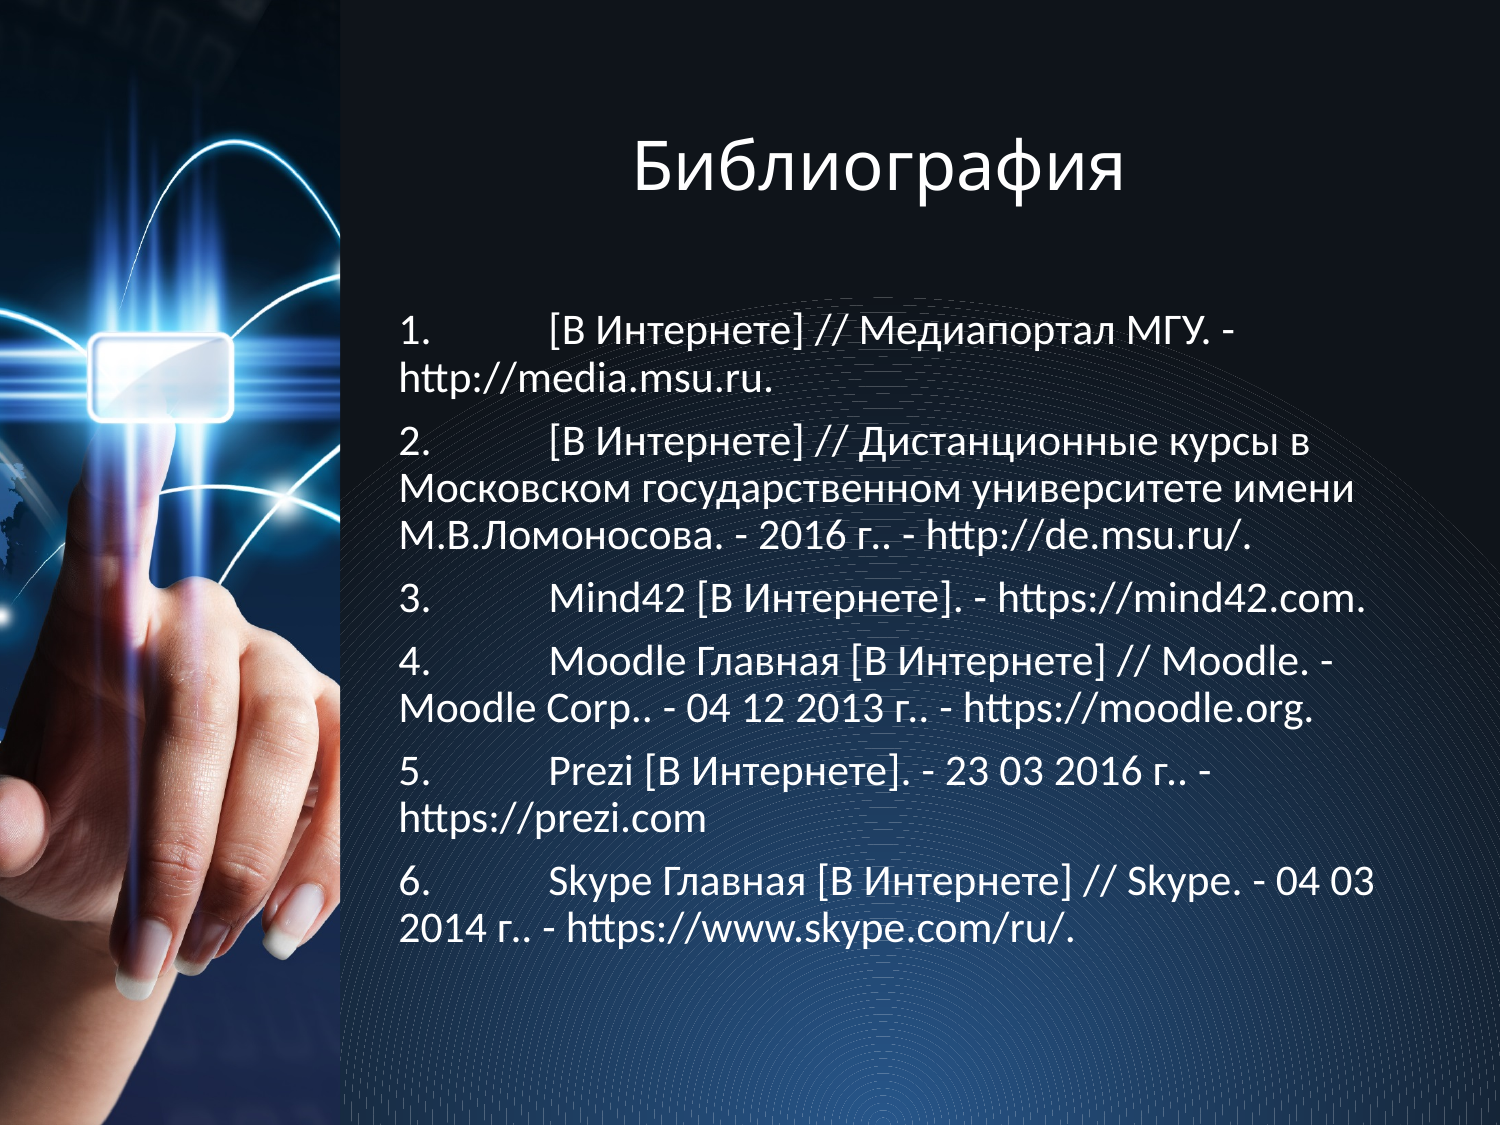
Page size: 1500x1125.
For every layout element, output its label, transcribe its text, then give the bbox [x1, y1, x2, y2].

picture [0, 0, 341, 1125]
list 1. [В Интернете] // Медиапортал МГУ. - http://media.msu.ru. 2. [В Интернете] // Дистанционные курсы в Московском государственном университете имени М.В.Ломоносова. - 2016 г.. - http://de.msu.ru/. 3. Mind42 [В Интернете]. - https://mind42.com. 4. Moodle Главная [В Интернете] // Moodle. - Moodle Corp.. - 04 12 2013 г.. - https://moodle.org. 5. Prezi [В Интернете]. - 23 03 2016 г.. - https://prezi.com 6. Skype Главная [В Интернете] // Skype. - 04 03 2014 г.. - https://www.skype.com/ru/. [383, 299, 1397, 1014]
title Библиография [362, 59, 1397, 278]
